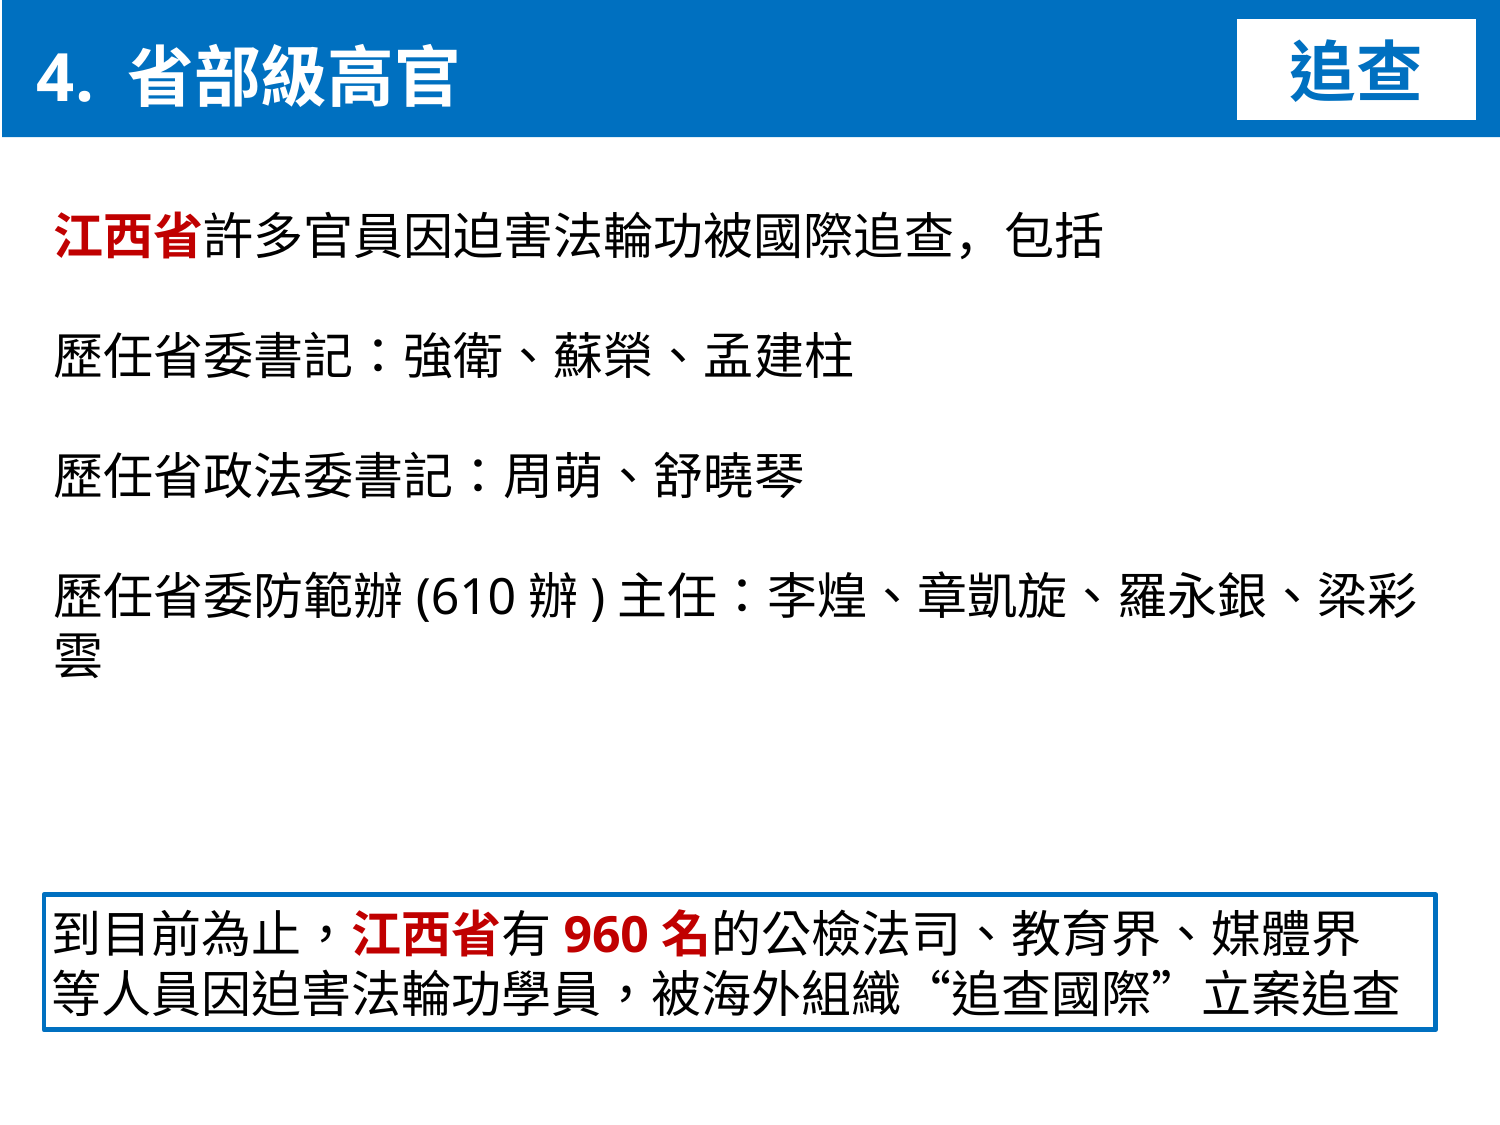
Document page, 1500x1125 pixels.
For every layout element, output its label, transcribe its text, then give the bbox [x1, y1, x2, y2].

text_box 江西省許多官員因迫害法輪功被國際追查，包括 歷任省委書記：強衛、蘇榮、孟建柱 歷任省政法委書記：周萌、舒曉琴 歷任省委防範辦(610辦)主任：李煌、章凱旋、羅永銀、梁彩雲 [39, 197, 1479, 812]
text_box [1, 0, 1500, 138]
text_box 到目前為止，江西省有960名的公檢法司、教育界、媒體界 等人員因迫害法輪功學員，被海外組織“追查國際”立案追查 [43, 894, 1436, 1030]
